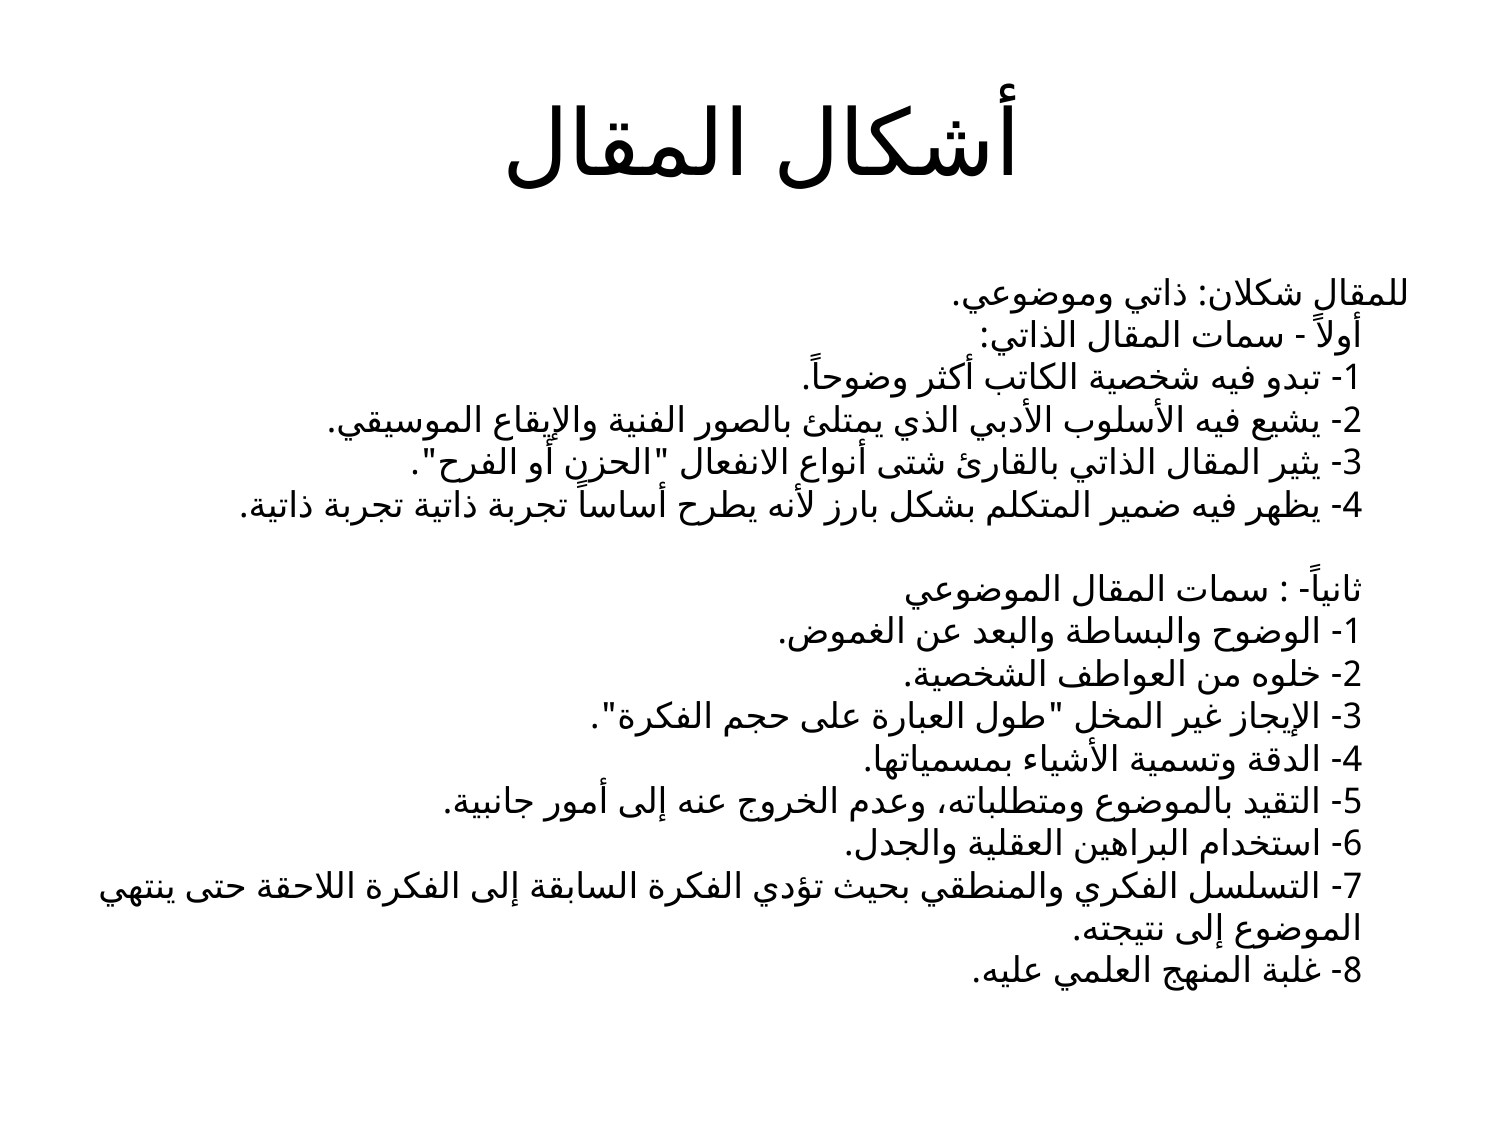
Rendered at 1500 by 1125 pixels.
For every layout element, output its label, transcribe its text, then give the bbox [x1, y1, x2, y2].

title أشكال المقال [75, 45, 1425, 233]
list للمقال شكلان: ذاتي وموضوعي. أولاً - سمات المقال الذاتي: 1- تبدو فيه شخصية الكاتب أكثر وضوحاً. 2- يشيع فيه الأسلوب الأدبي الذي يمتلئ بالصور الفنية والإيقاع الموسيقي. 3- يثير المقال الذاتي بالقارئ شتى أنواع الانفعال "الحزن أو الفرح". 4- يظهر فيه ضمير المتكلم بشكل بارز لأنه يطرح أساساً تجربة ذاتية تجربة ذاتية. ثانياً- : سمات المقال الموضوعي 1- الوضوح والبساطة والبعد عن الغموض. 2- خلوه من العواطف الشخصية. 3- الإيجاز غير المخل "طول العبارة على حجم الفكرة". 4- الدقة وتسمية الأشياء بمسمياتها. 5- التقيد بالموضوع ومتطلباته، وعدم الخروج عنه إلى أمور جانبية. 6- استخدام البراهين العقلية والجدل. 7- التسلسل الفكري والمنطقي بحيث تؤدي الفكرة السابقة إلى الفكرة اللاحقة حتى ينتهي الموضوع إلى نتيجته. 8- غلبة المنهج العلمي عليه. [75, 262, 1425, 1005]
